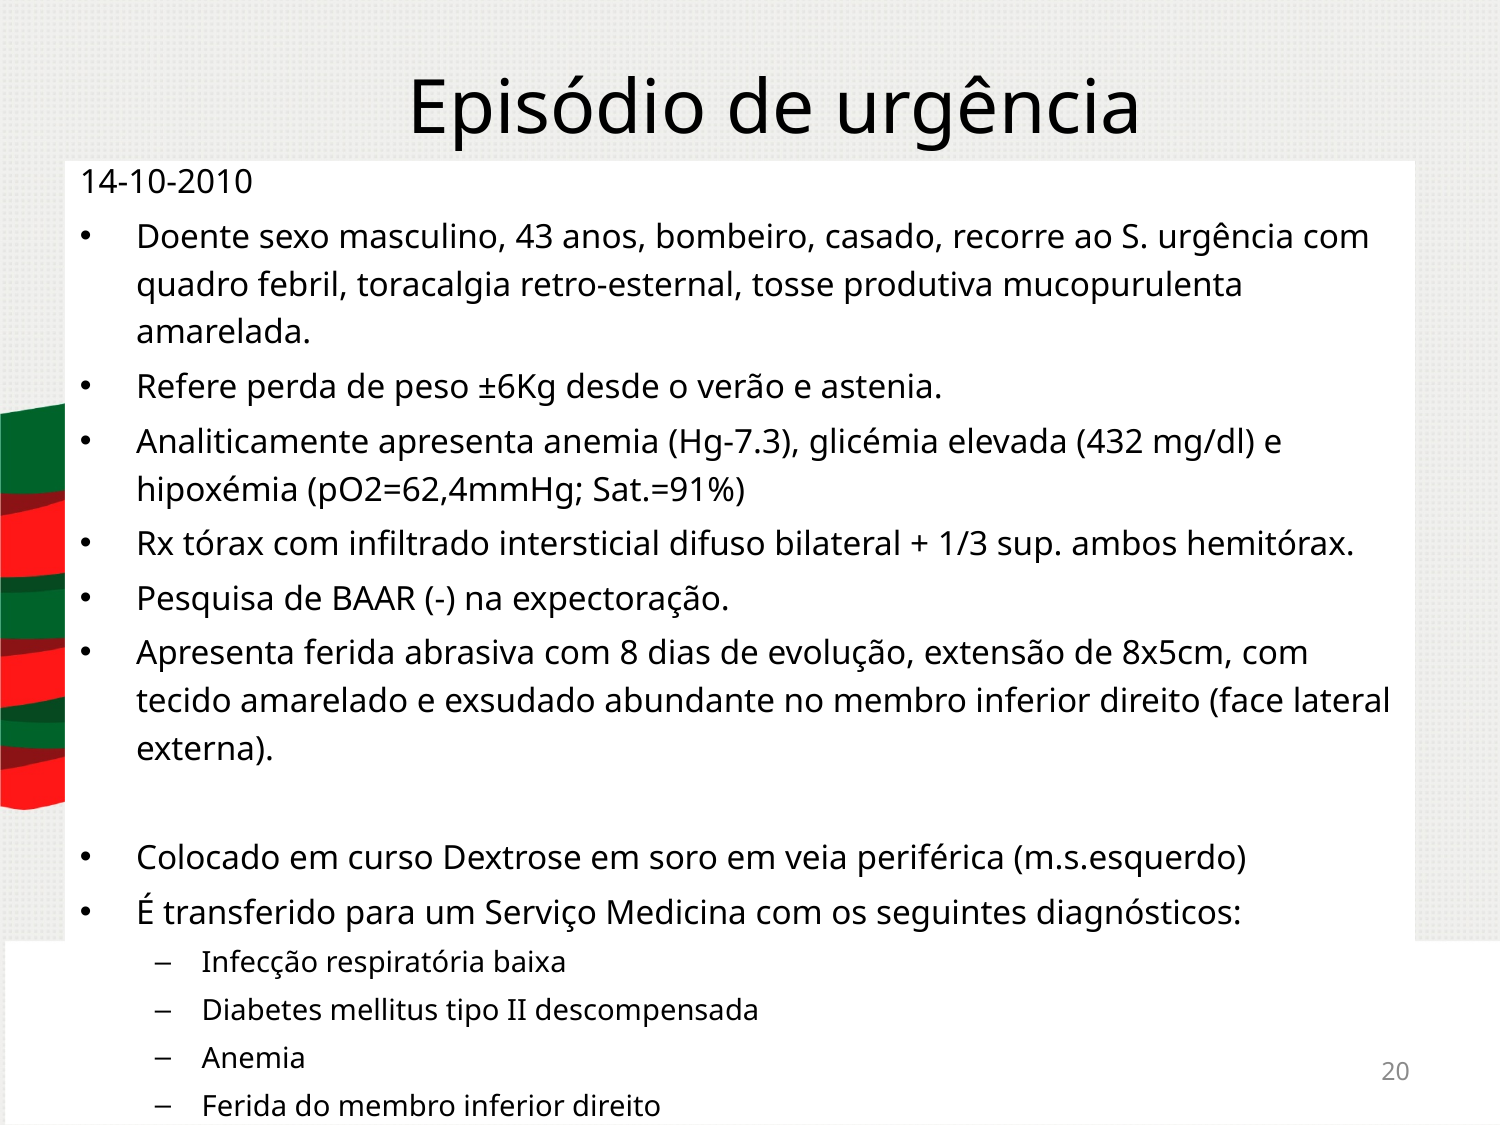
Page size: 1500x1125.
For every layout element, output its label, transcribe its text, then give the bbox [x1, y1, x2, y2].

title Episódio de urgência [100, 30, 1451, 177]
list 14-10-2010 Doente sexo masculino, 43 anos, bombeiro, casado, recorre ao S. urgência com quadro febril, toracalgia retro-esternal, tosse produtiva mucopurulenta amarelada. Refere perda de peso ±6Kg desde o verão e astenia. Analiticamente apresenta anemia (Hg-7.3), glicémia elevada (432 mg/dl) e hipoxémia (pO2=62,4mmHg; Sat.=91%) Rx tórax com infiltrado intersticial difuso bilateral + 1/3 sup. ambos hemitórax. Pesquisa de BAAR (-) na expectoração. Apresenta ferida abrasiva com 8 dias de evolução, extensão de 8x5cm, com tecido amarelado e exsudado abundante no membro inferior direito (face lateral externa). Colocado em curso Dextrose em soro em veia periférica (m.s.esquerdo) É transferido para um Serviço Medicina com os seguintes diagnósticos: Infecção respiratória baixa Diabetes mellitus tipo II descompensada Anemia Ferida do membro inferior direito [64, 160, 1416, 969]
slide_number 20 [1074, 1042, 1425, 1103]
picture [0, 0, 1500, 1125]
